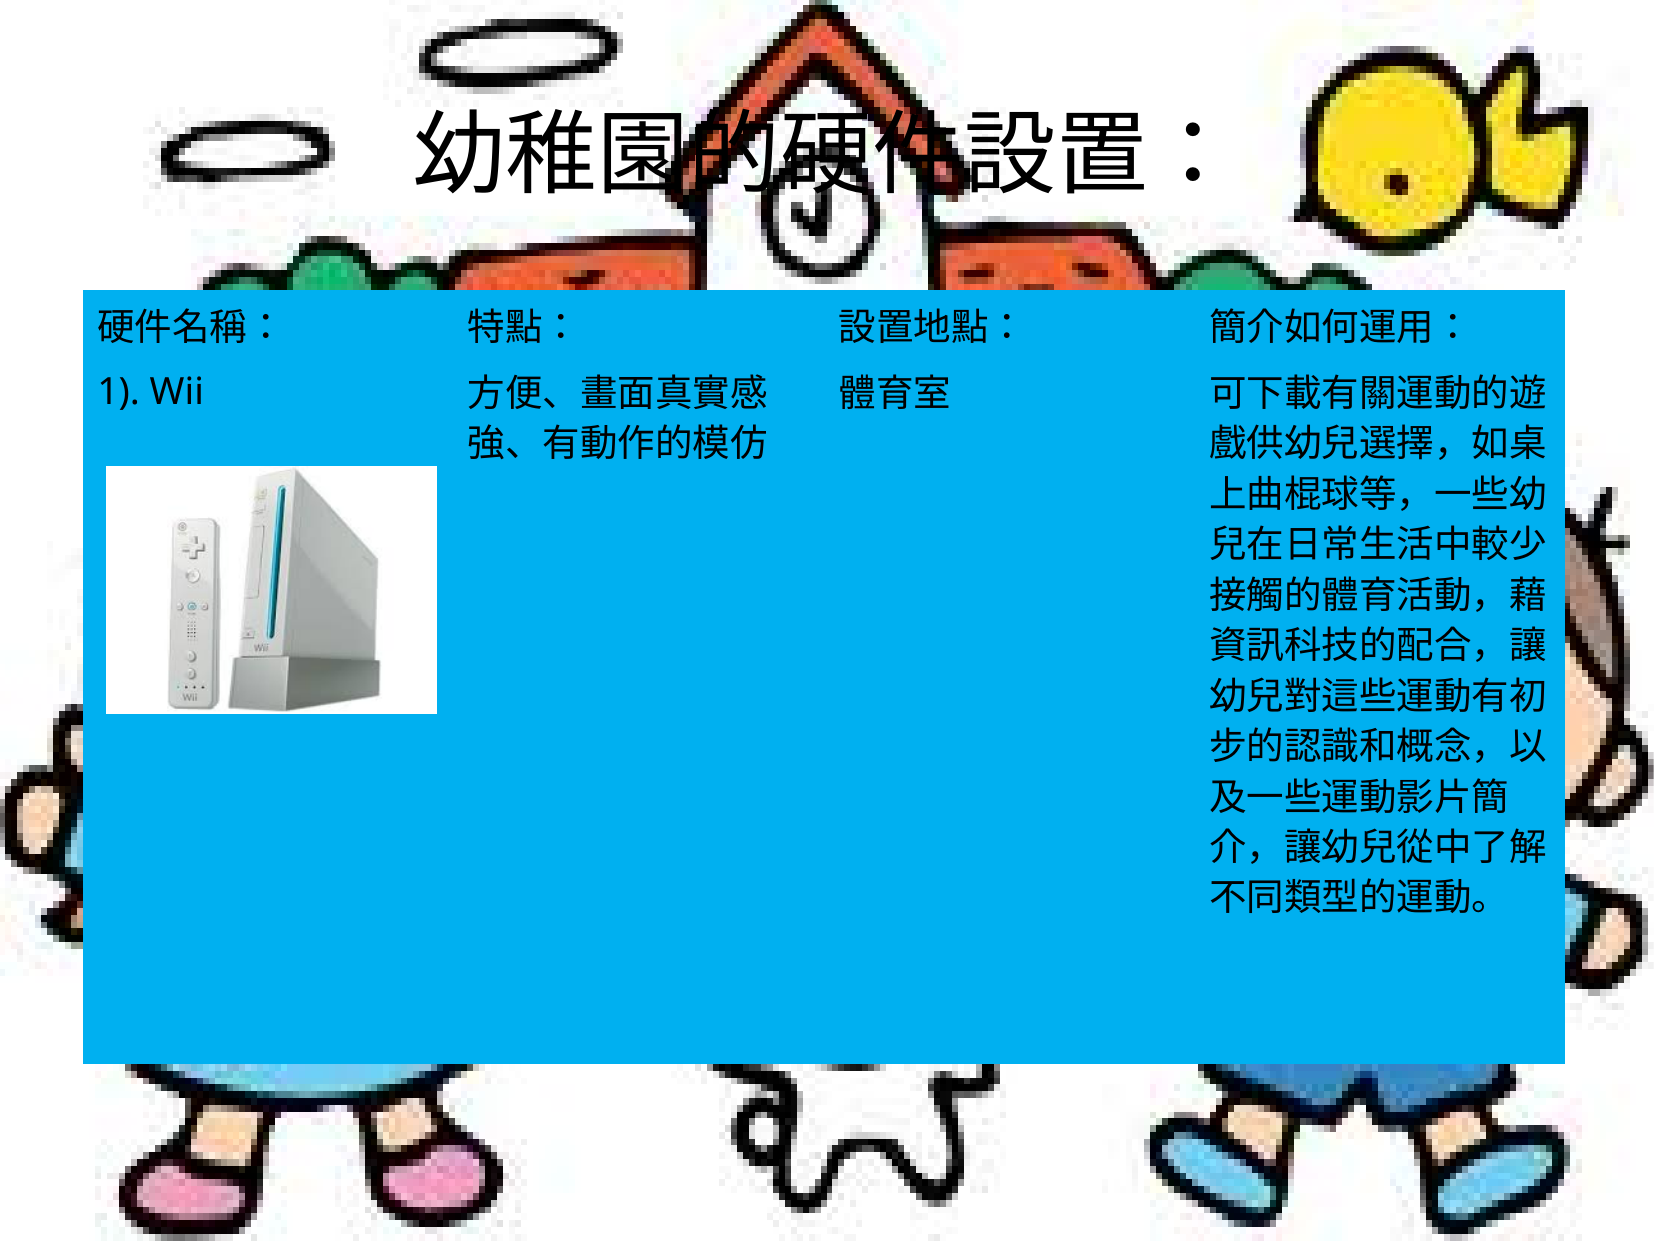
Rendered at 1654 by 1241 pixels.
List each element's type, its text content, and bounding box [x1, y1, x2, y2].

table_header 硬件名稱： [83, 290, 453, 359]
table_header 特點： [453, 290, 824, 359]
picture [0, 0, 1654, 1241]
title 幼稚園的硬件設置： [82, 49, 1571, 257]
table_header 簡介如何運用： [1195, 290, 1565, 359]
table_cell 可下載有關運動的遊戲供幼兒選擇，如桌上曲棍球等，一些幼兒在日常生活中較少接觸的體育活動，藉資訊科技的配合，讓幼兒對這些運動有初步的認識和概念，以及一些運動影片簡介，讓幼兒從中了解不同類型的運動。 [1195, 359, 1565, 1064]
table_cell 1). Wii [83, 359, 453, 1064]
table_cell 方便、畫面真實感強、有動作的模仿 [453, 359, 824, 1064]
table_header 設置地點： [824, 290, 1195, 359]
table_cell 體育室 [824, 359, 1195, 1064]
